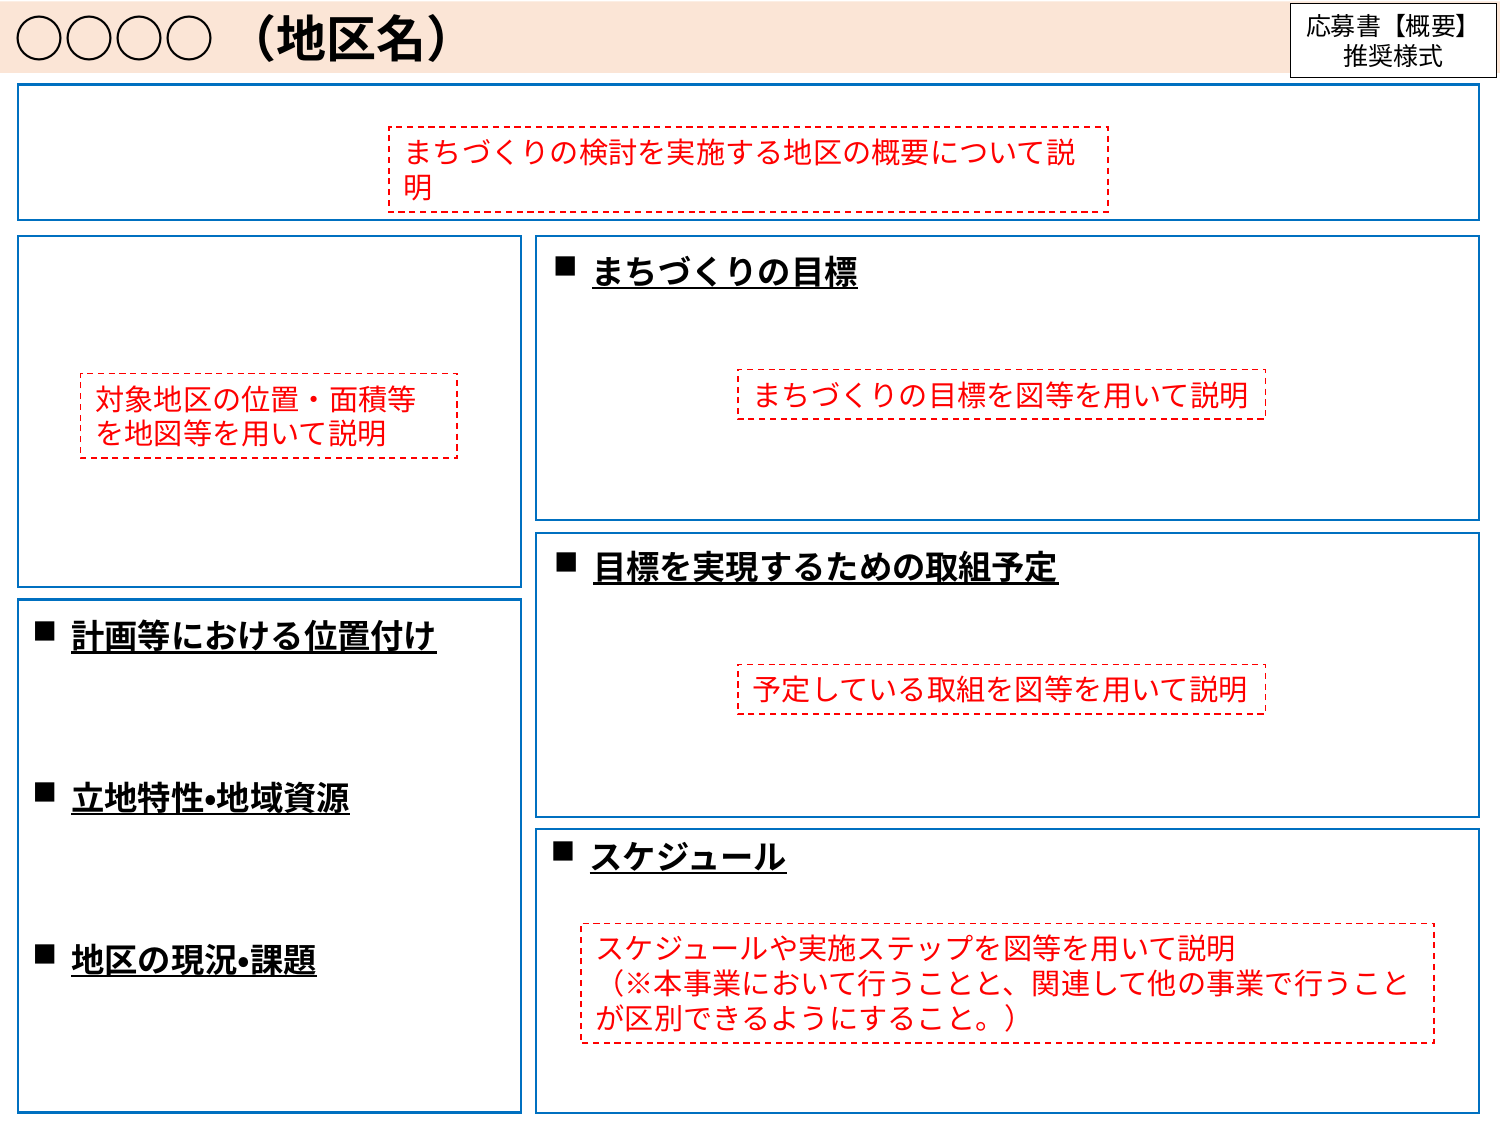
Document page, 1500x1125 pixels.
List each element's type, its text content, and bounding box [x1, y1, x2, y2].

text_box スケジュールや実施ステップを図等を用いて説明 （※本事業において行うことと、関連して他の事業で行うことが区別できるようにすること。） [580, 923, 1435, 1043]
text_box [535, 235, 1480, 521]
text_box 応募書【概要】 推奨様式 [1290, 3, 1497, 78]
text_box [17, 598, 522, 1114]
text_box 立地特性・地域資源 [17, 769, 475, 825]
text_box [17, 235, 522, 588]
text_box まちづくりの目標を図等を用いて説明 [738, 369, 1266, 420]
text_box まちづくりの目標 [538, 243, 873, 299]
text_box スケジュール [535, 828, 846, 911]
text_box 地区の現況・課題 [17, 931, 419, 987]
text_box 対象地区の位置・面積等を地図等を用いて説明 [80, 373, 457, 459]
text_box ○○○○（地区名） [0, 1, 1500, 73]
text_box 目標を実現するための取組予定 [539, 538, 1074, 594]
text_box 予定している取組を図等を用いて説明 [738, 664, 1266, 715]
text_box [535, 532, 1480, 818]
text_box [17, 83, 1480, 221]
text_box [535, 828, 1480, 1114]
